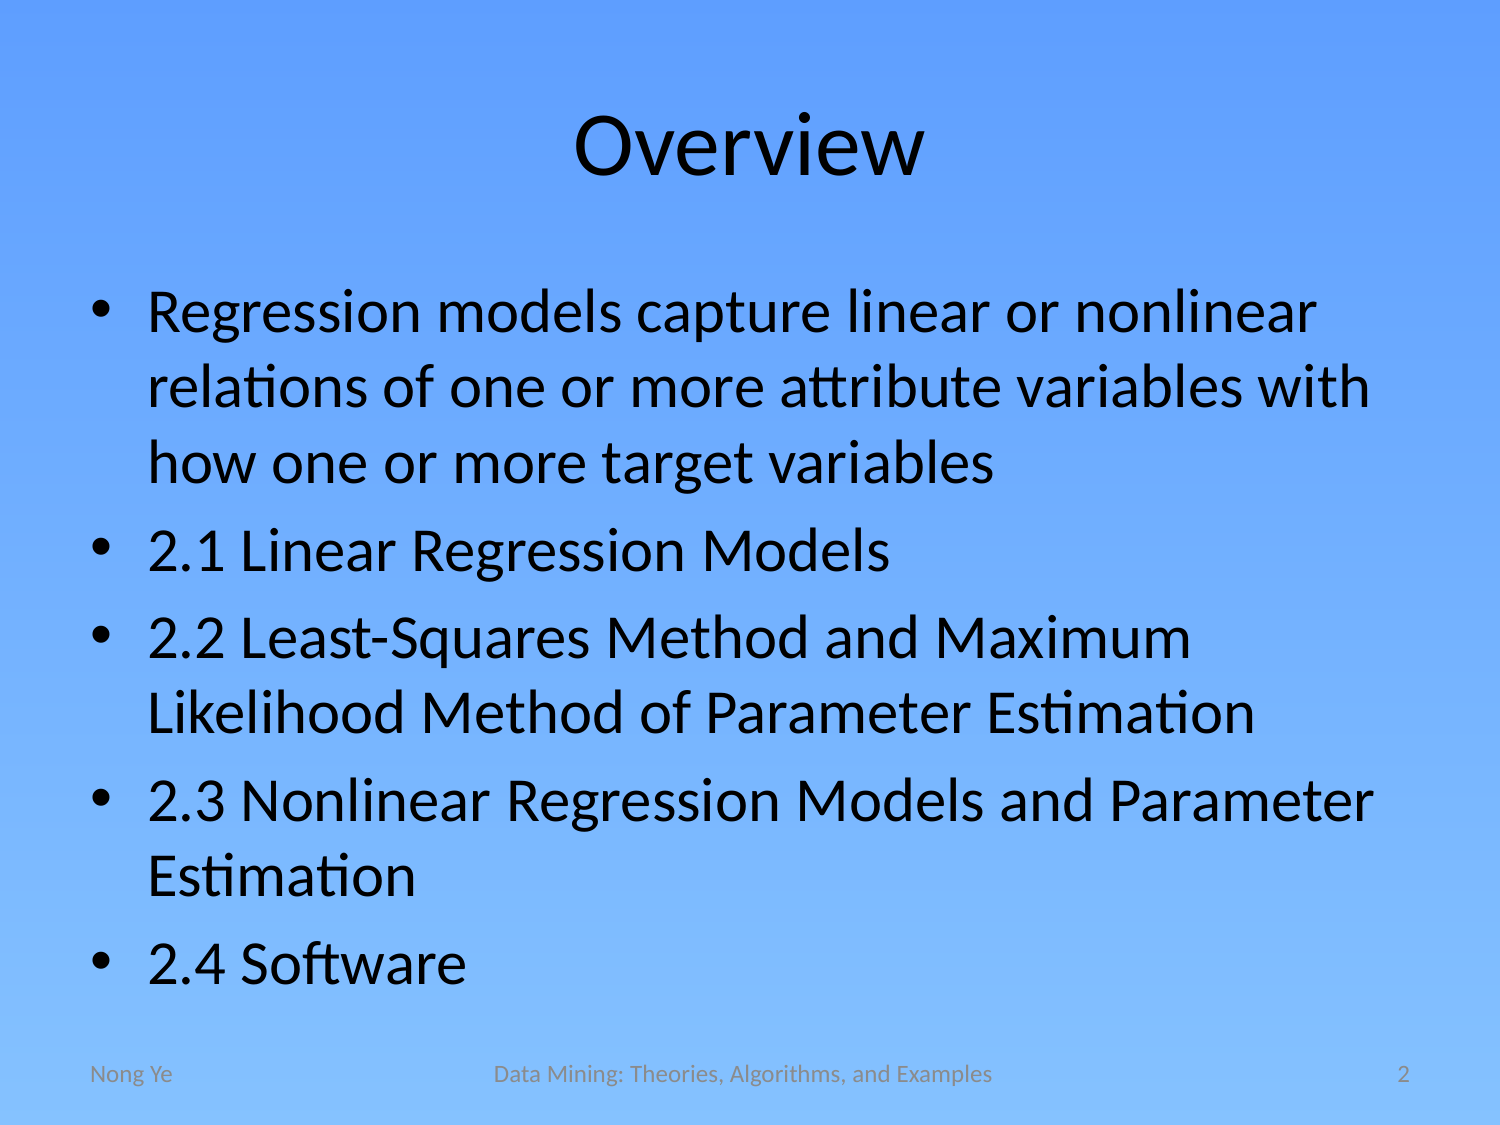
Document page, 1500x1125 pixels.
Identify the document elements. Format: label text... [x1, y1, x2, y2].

list Regression models capture linear or nonlinear relations of one or more attribute variables with how one or more target variables 2.1 Linear Regression Models 2.2 Least-Squares Method and Maximum Likelihood Method of Parameter Estimation 2.3 Nonlinear Regression Models and Parameter Estimation 2.4 Software [75, 262, 1425, 1005]
footer Data Mining: Theories, Algorithms, and Examples [450, 1042, 1038, 1103]
title Overview [75, 45, 1425, 233]
slide_number 2 [1074, 1042, 1425, 1103]
slide_number Nong Ye [75, 1042, 425, 1103]
